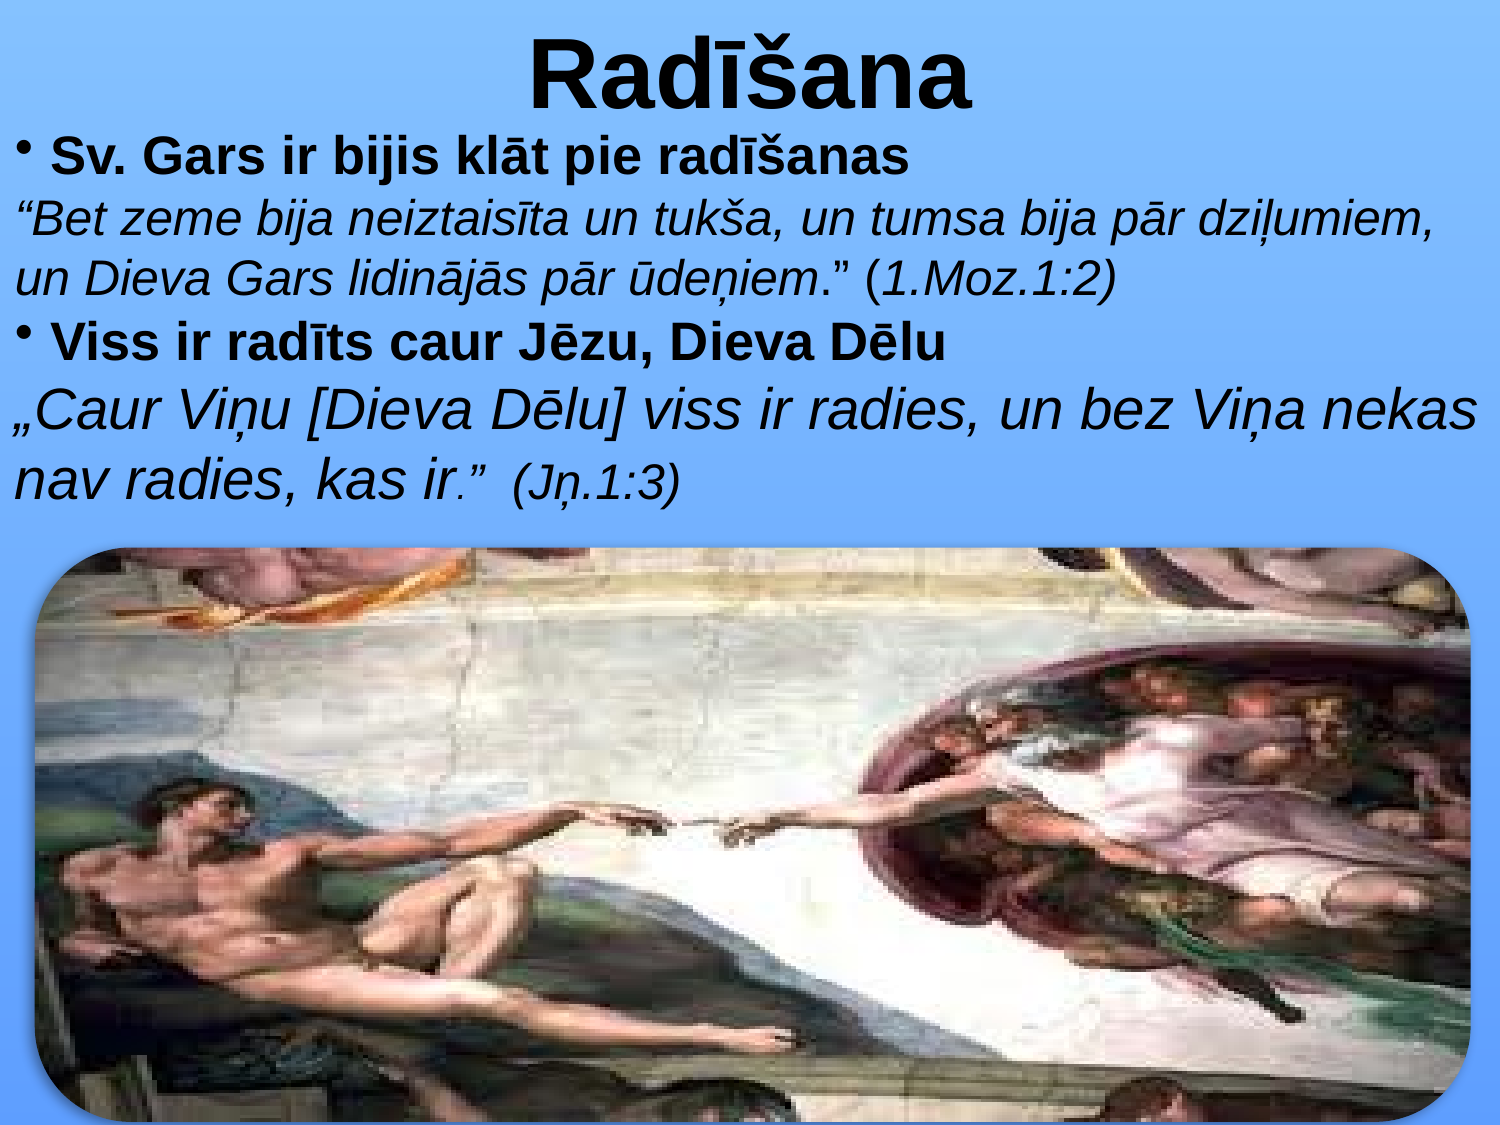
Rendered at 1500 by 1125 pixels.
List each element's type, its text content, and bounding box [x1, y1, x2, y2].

title Radīšana [0, 23, 1500, 113]
picture [34, 547, 1471, 1123]
text_box Sv. Gars ir bijis klāt pie radīšanas “Bet zeme bija neiztaisīta un tukša, un tumsa bija pār dziļumiem, un Dieva Gars lidinājās pār ūdeņiem.” (1.Moz.1:2) Viss ir radīts caur Jēzu, Dieva Dēlu „Caur Viņu [Dieva Dēlu] viss ir radies, un bez Viņa nekas nav radies, kas ir.” (Jņ.1:3) [0, 113, 1500, 519]
